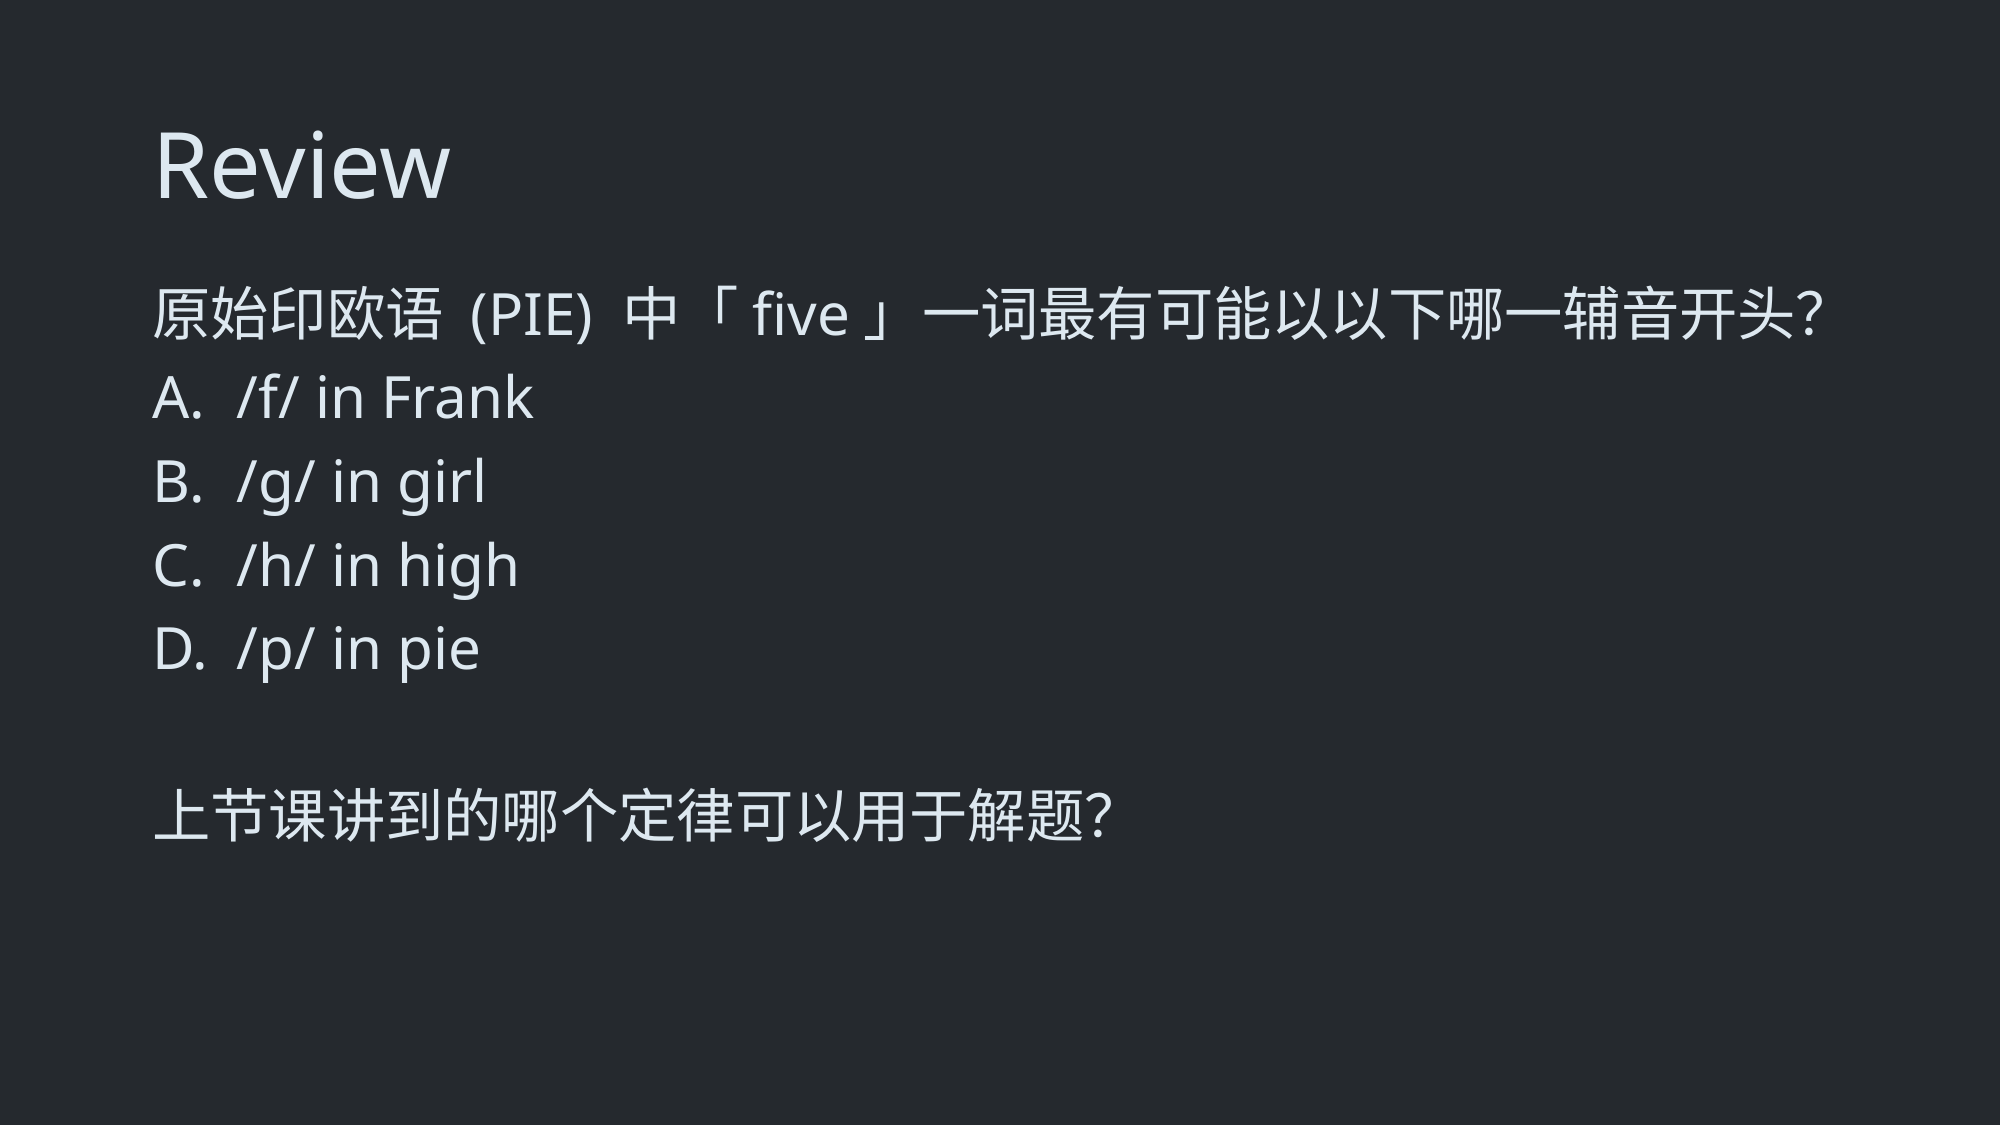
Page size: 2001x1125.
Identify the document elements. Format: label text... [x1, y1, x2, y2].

text_box Review [137, 59, 1863, 277]
list 原始印欧语 (PIE) 中「five」一词最有可能以以下哪一辅音开头？ /f/ in Frank /g/ in girl /h/ in high /p/ in pie 上节课讲到的哪个定律可以用于解题？ [137, 277, 1942, 984]
